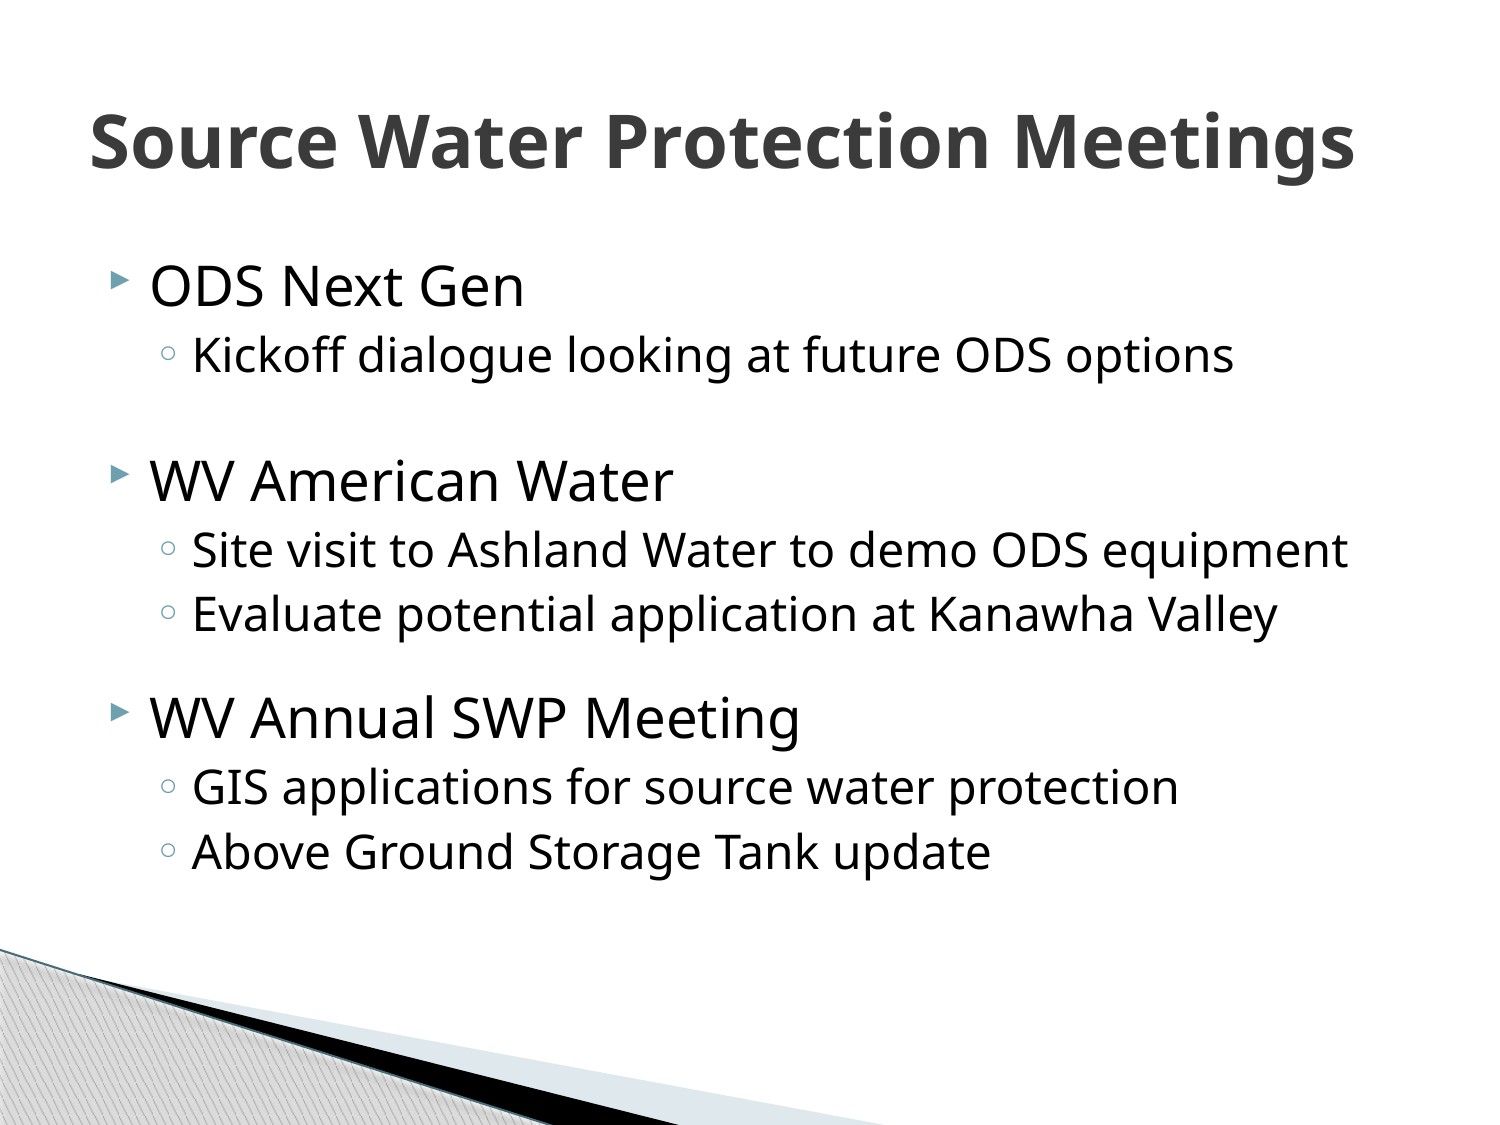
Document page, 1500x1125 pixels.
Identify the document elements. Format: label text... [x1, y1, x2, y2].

title Source Water Protection Meetings [75, 45, 1425, 233]
list ODS Next Gen Kickoff dialogue looking at future ODS options WV American Water Site visit to Ashland Water to demo ODS equipment Evaluate potential application at Kanawha Valley WV Annual SWP Meeting GIS applications for source water protection Above Ground Storage Tank update [75, 243, 1425, 986]
